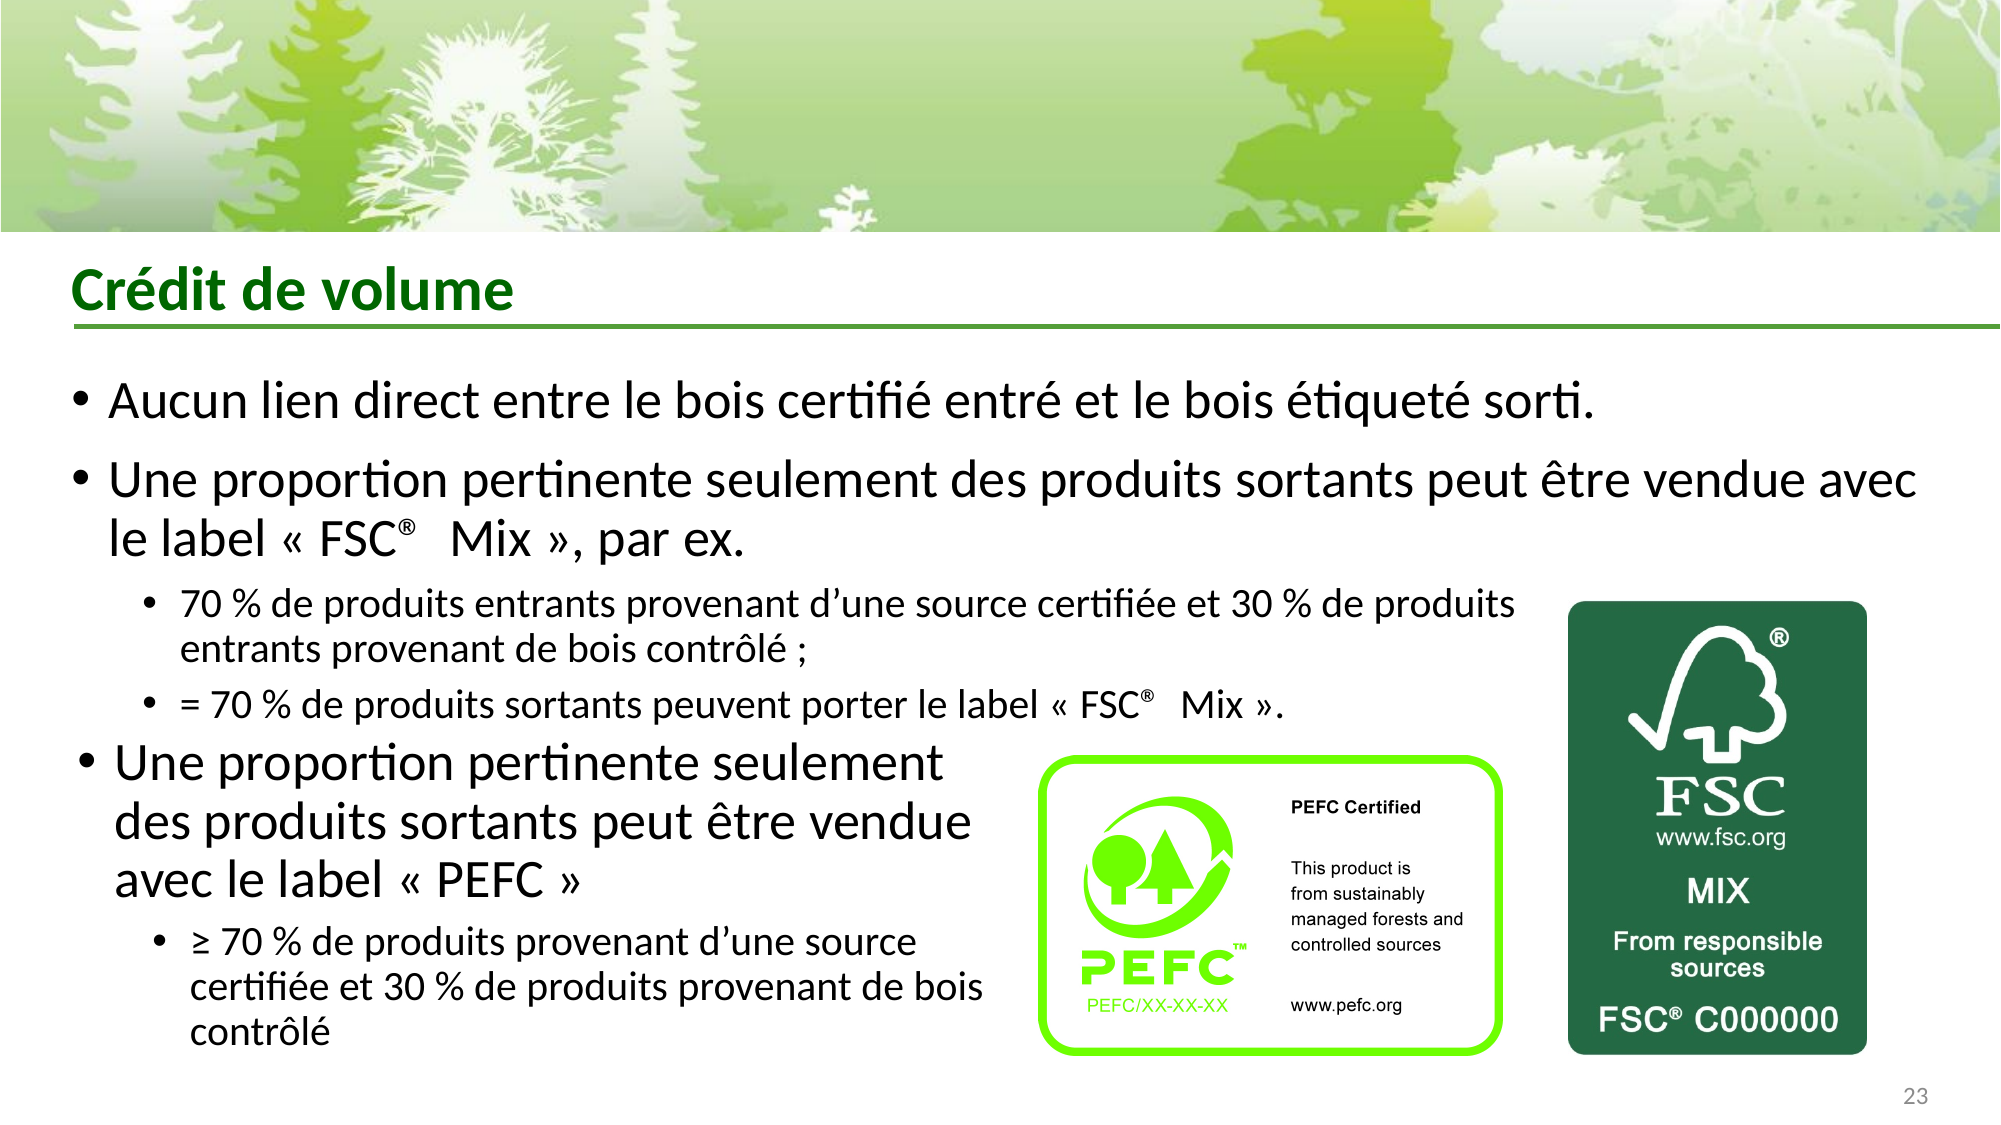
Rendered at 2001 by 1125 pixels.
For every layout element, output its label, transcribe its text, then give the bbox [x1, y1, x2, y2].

slide_number 23 [1493, 1065, 1944, 1125]
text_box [1038, 600, 1867, 1056]
text_box Une proportion pertinente seulement des produits sortants peut être vendue avec le label « PEFC » ≥ 70 % de produits provenant d’une source certifiée et 30 % de produits provenant de bois contrôlé [62, 726, 1008, 1085]
list Aucun lien direct entre le bois certifié entré et le bois étiqueté sorti. Une proportion pertinente seulement des produits sortants peut être vendue avec le label « FSC® Mix », par ex. [56, 364, 1944, 787]
text_box 70 % de produits entrants provenant d’une source certifiée et 30 % de produits entrants provenant de bois contrôlé ; = 70 % de produits sortants peuvent porter le label « FSC® Mix ». [52, 574, 1569, 802]
picture [0, 0, 2000, 232]
title Crédit de volume [56, 181, 1782, 364]
